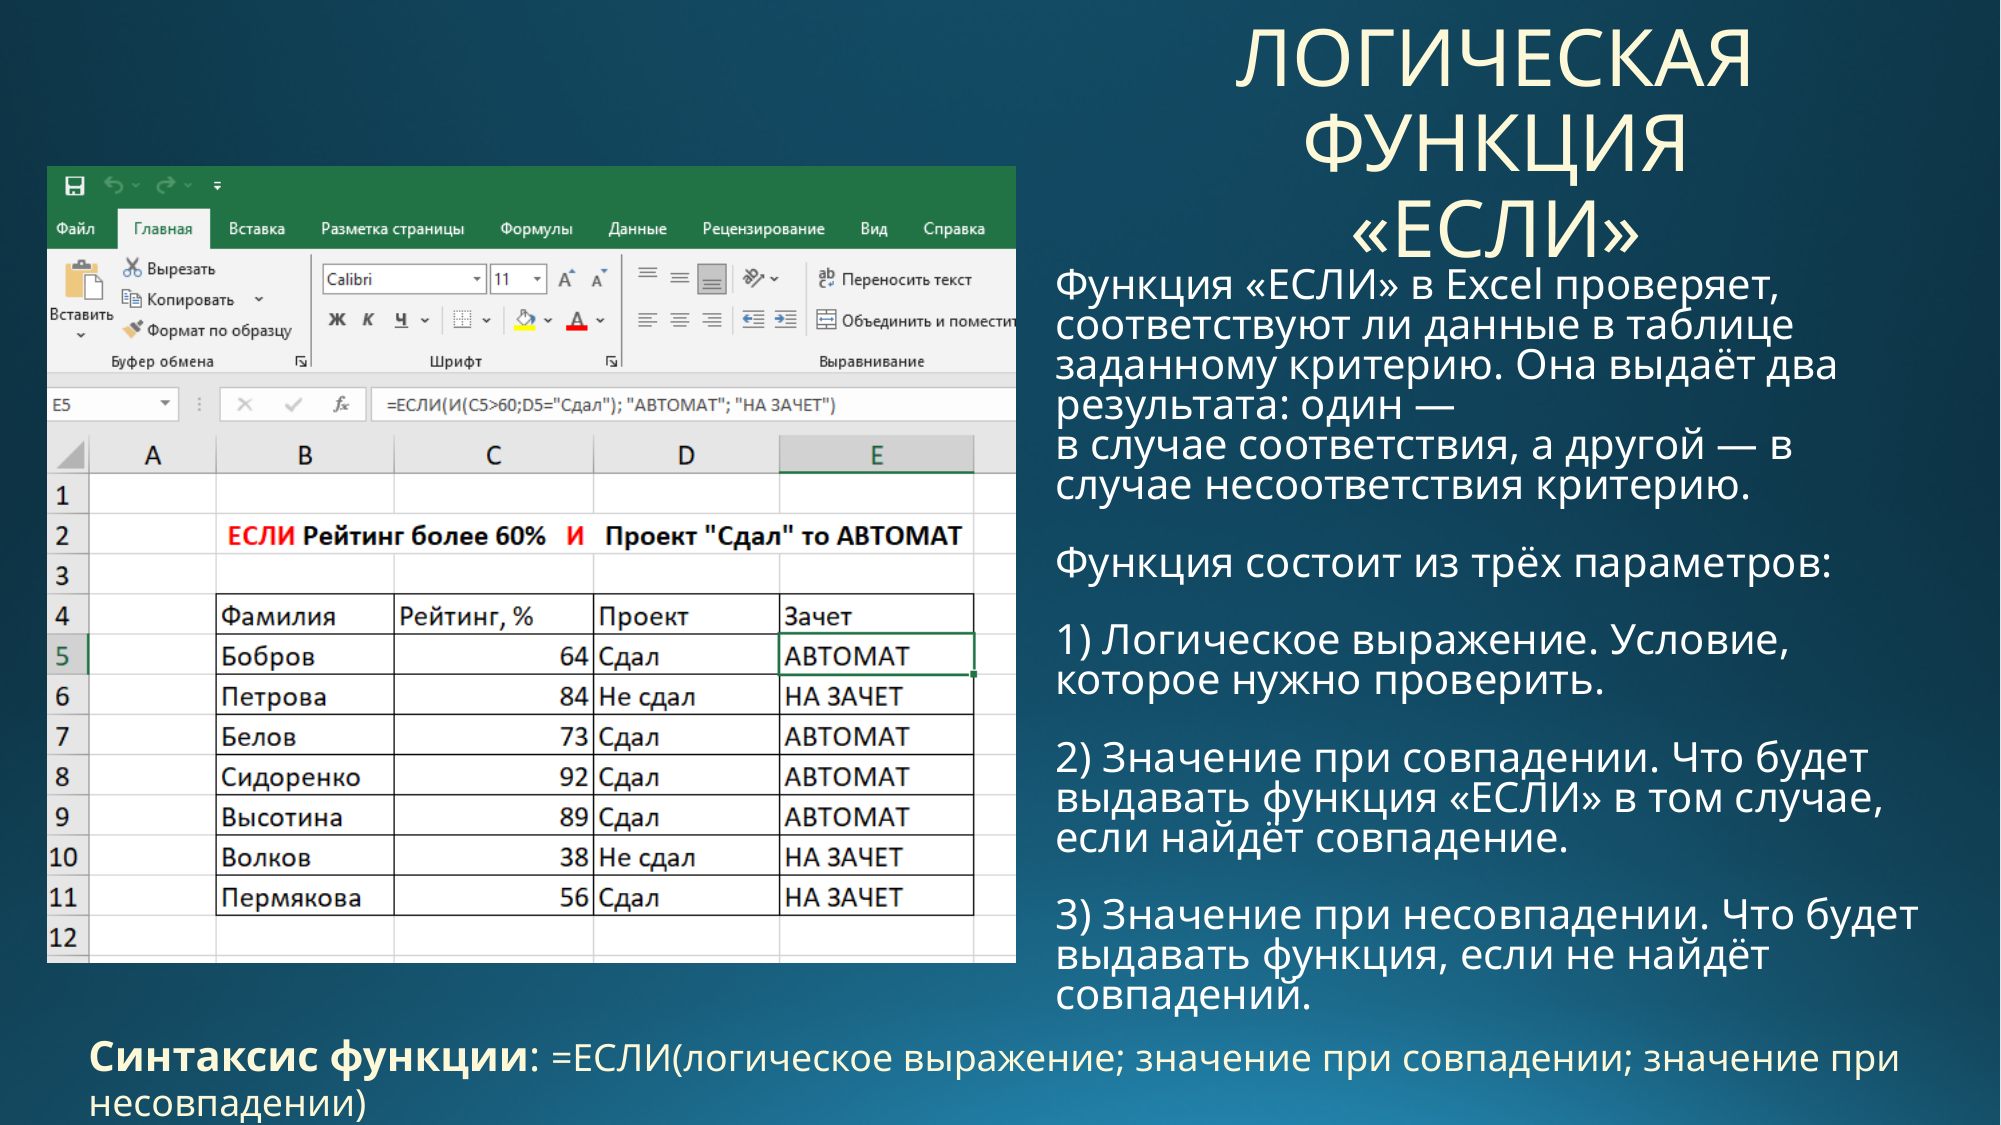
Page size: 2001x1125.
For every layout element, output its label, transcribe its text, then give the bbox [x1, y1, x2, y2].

picture [0, 0, 2001, 1125]
title ЛОГИЧЕСКАЯ ФУНКЦИЯ «ЕСЛИ» [1135, 37, 1858, 255]
list Функция «ЕСЛИ» в Excel проверяет, соответствуют ли данные в таблице заданному критерию. Она выдаёт два результата: один — в случае соответствия, а другой — в случае несоответствия критерию. Функция состоит из трёх параметров: 1) Логическое выражение. Условие, которое нужно проверить. 2) Значение при совпадении. Что будет выдавать функция «ЕСЛИ» в том случае, если найдёт совпадение. 3) Значение при несовпадении. Что будет выдавать функция, если не найдёт совпадений. [1040, 260, 1953, 979]
text_box Синтаксис функции: =ЕСЛИ(логическое выражение; значение при совпадении; значение при несовпадении) [73, 1021, 1966, 1125]
